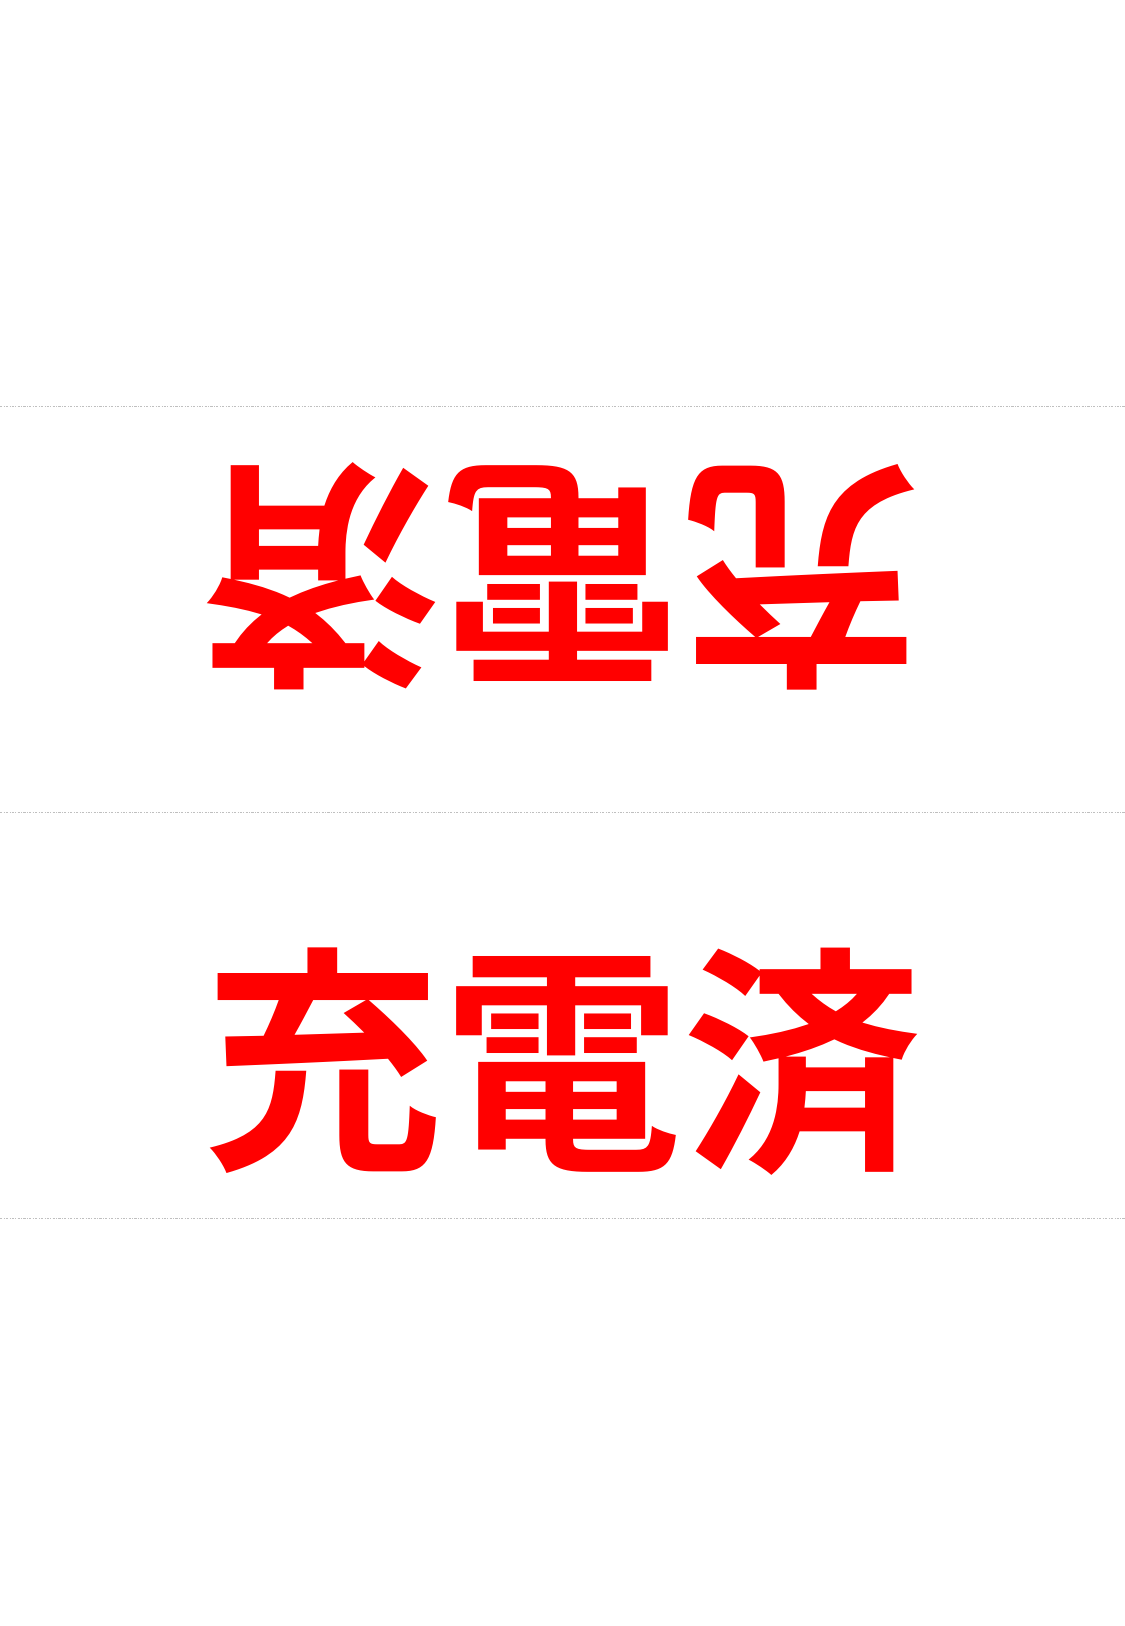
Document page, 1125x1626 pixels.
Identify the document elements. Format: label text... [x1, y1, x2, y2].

text_box 充電済 [188, 904, 937, 1207]
text_box 充電済 [188, 431, 937, 734]
